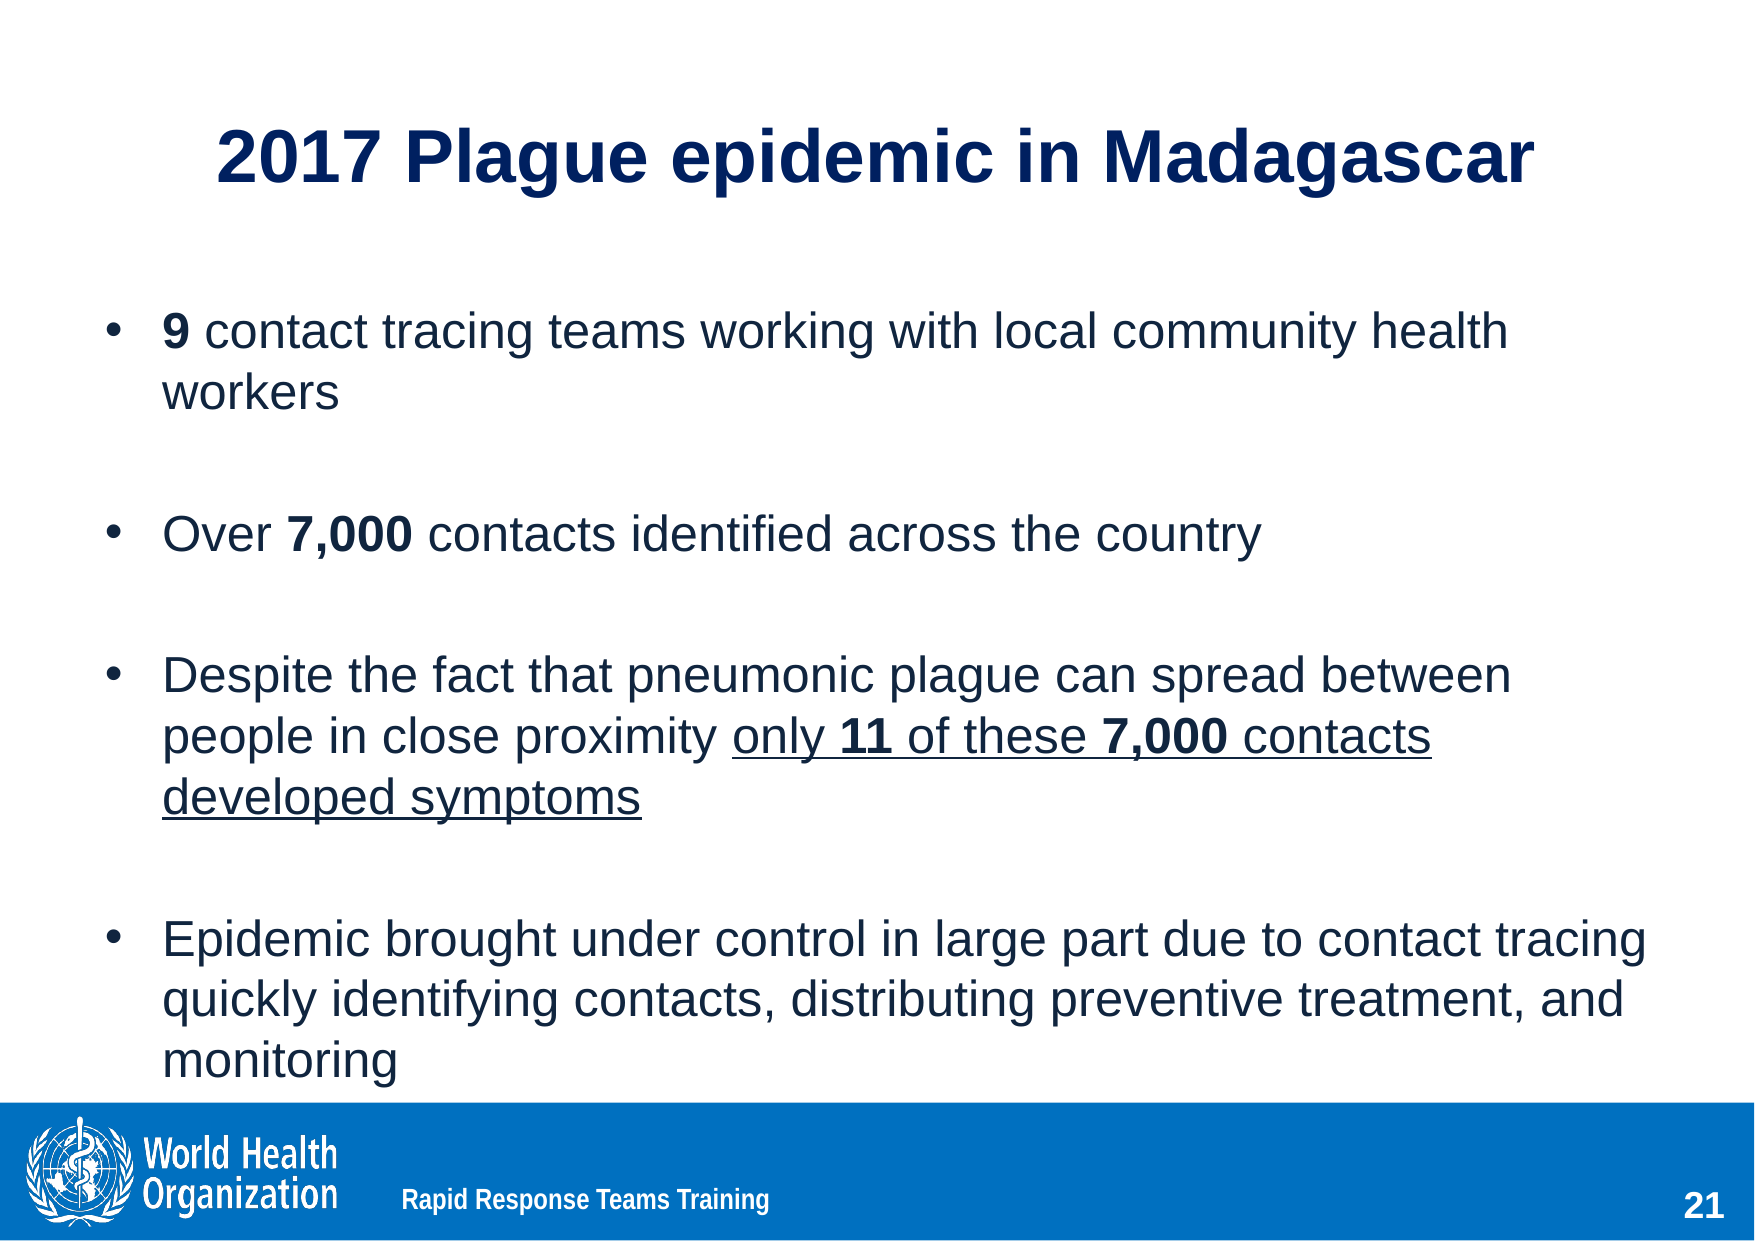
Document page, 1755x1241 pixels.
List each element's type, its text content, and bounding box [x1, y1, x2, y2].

picture [25, 1116, 337, 1227]
title 2017 Plague epidemic in Madagascar [87, 49, 1667, 257]
list 9 contact tracing teams working with local community health workers Over 7,000 contacts identified across the country Despite the fact that pneumonic plague can spread between people in close proximity only 11 of these 7,000 contacts developed symptoms Epidemic brought under control in large part due to contact tracing quickly identifying contacts, distributing preventive treatment, and monitoring [87, 289, 1667, 1108]
